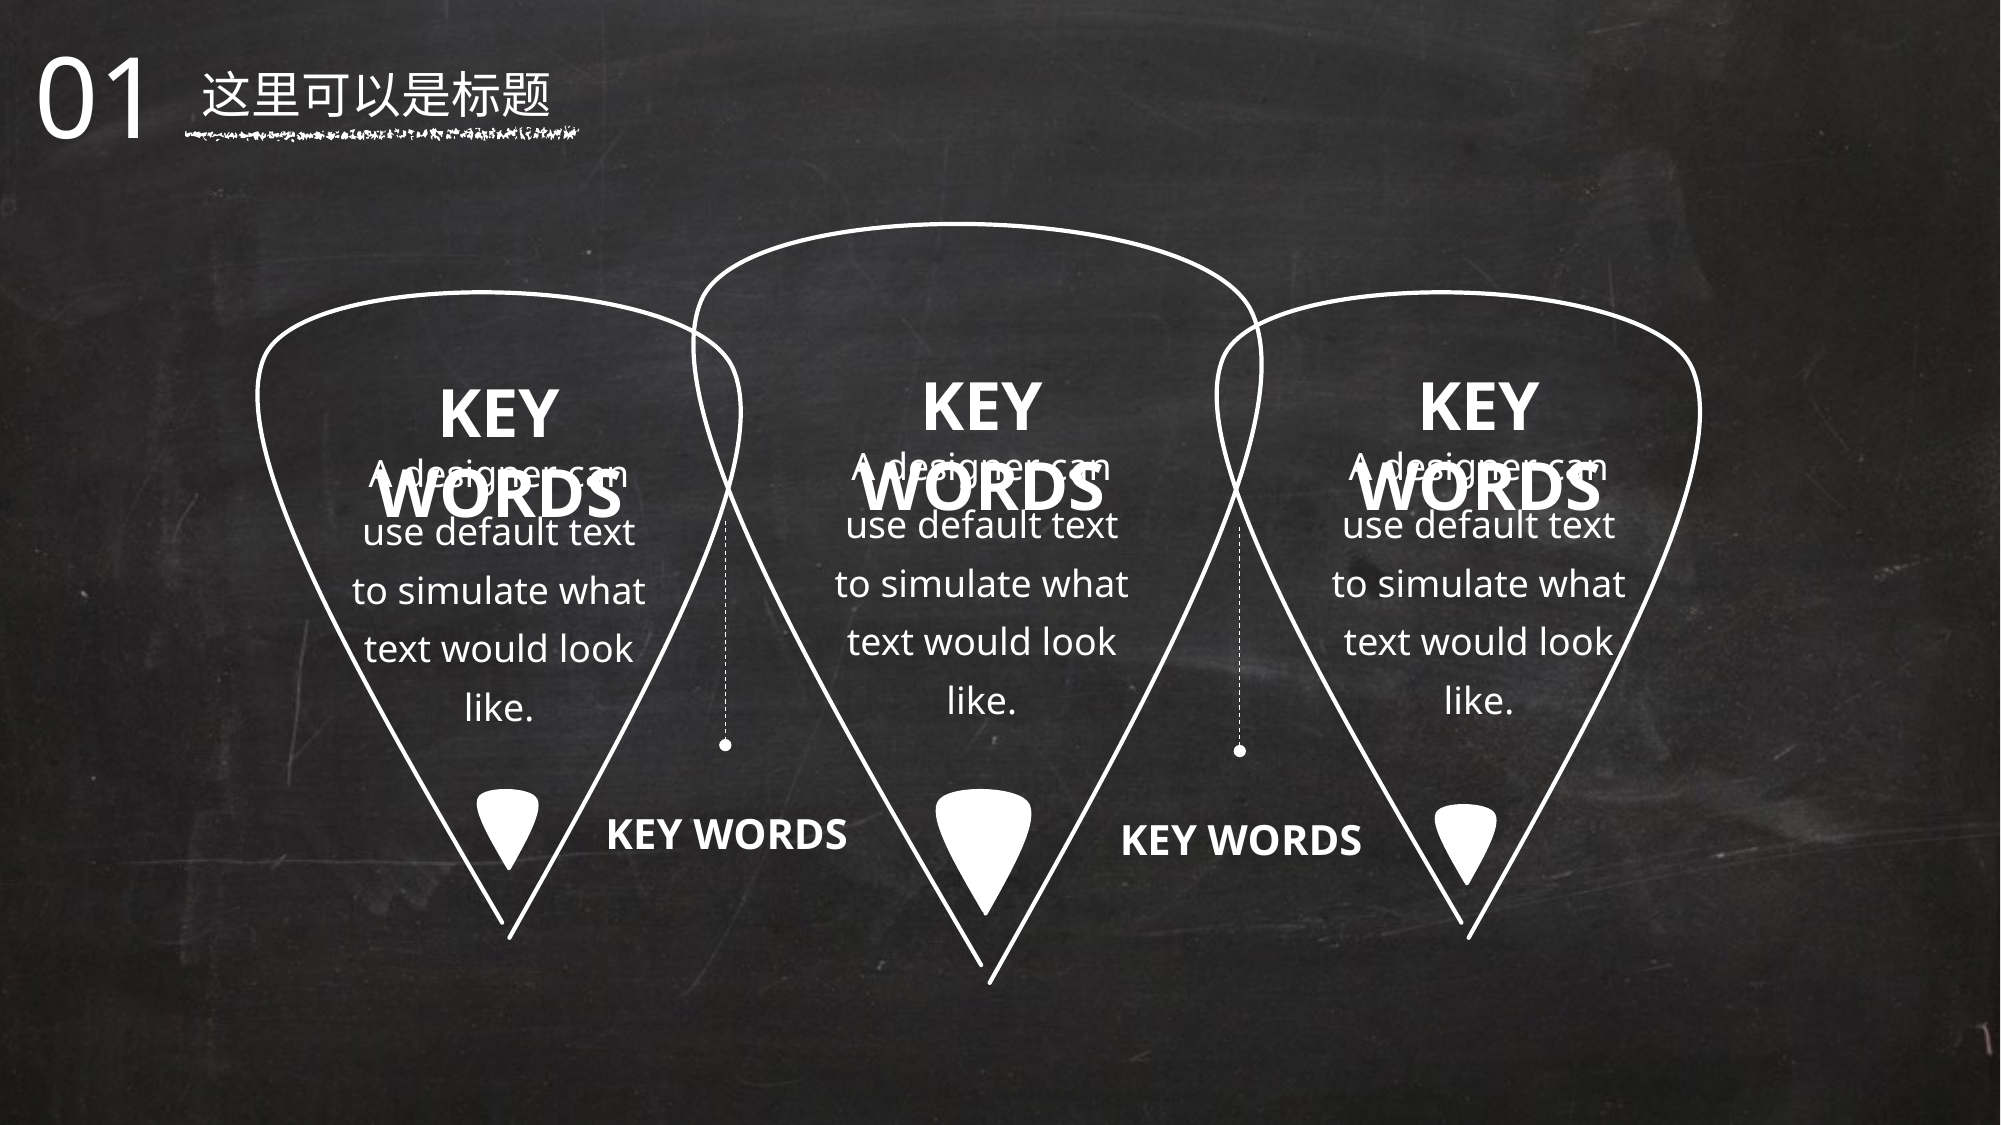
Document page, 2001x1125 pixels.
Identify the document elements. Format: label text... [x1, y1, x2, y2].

text_box KEY WORDS [579, 800, 874, 865]
text_box A designer can use default text to simulate what text would look like. [332, 539, 666, 737]
text_box [394, 737, 621, 939]
text_box [1435, 805, 1496, 885]
text_box KEY WORDS [1312, 356, 1645, 532]
text_box [692, 222, 1263, 692]
text_box KEY WORDS [815, 356, 1149, 532]
text_box [844, 729, 1130, 984]
text_box A designer can use default text to simulate what text would look like. [815, 532, 1149, 729]
text_box KEY WORDS [332, 363, 666, 539]
text_box [1236, 291, 1702, 661]
picture [0, 0, 2001, 1125]
text_box [477, 790, 538, 870]
text_box [256, 291, 728, 648]
text_box KEY WORDS [1093, 806, 1389, 871]
text_box A designer can use default text to simulate what text would look like. [1312, 532, 1645, 729]
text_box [19, 18, 580, 171]
text_box [936, 790, 1031, 915]
text_box [1348, 729, 1585, 939]
